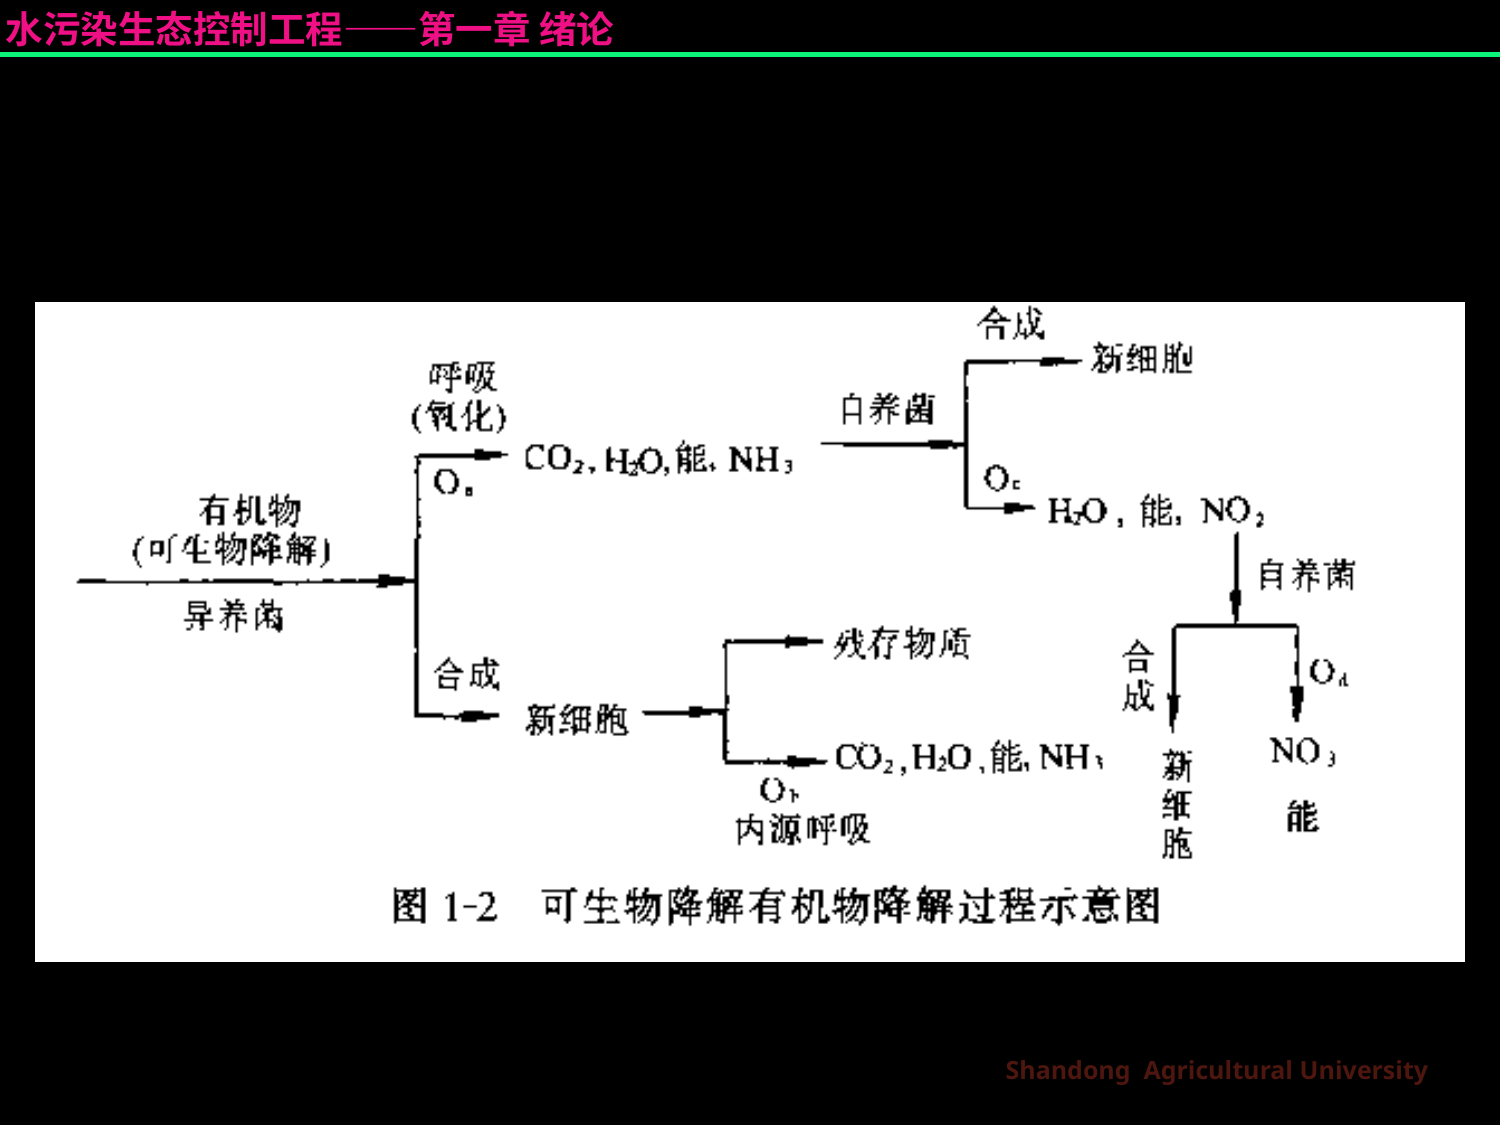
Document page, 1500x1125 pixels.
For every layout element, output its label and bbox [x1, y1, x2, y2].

picture [35, 302, 1465, 962]
